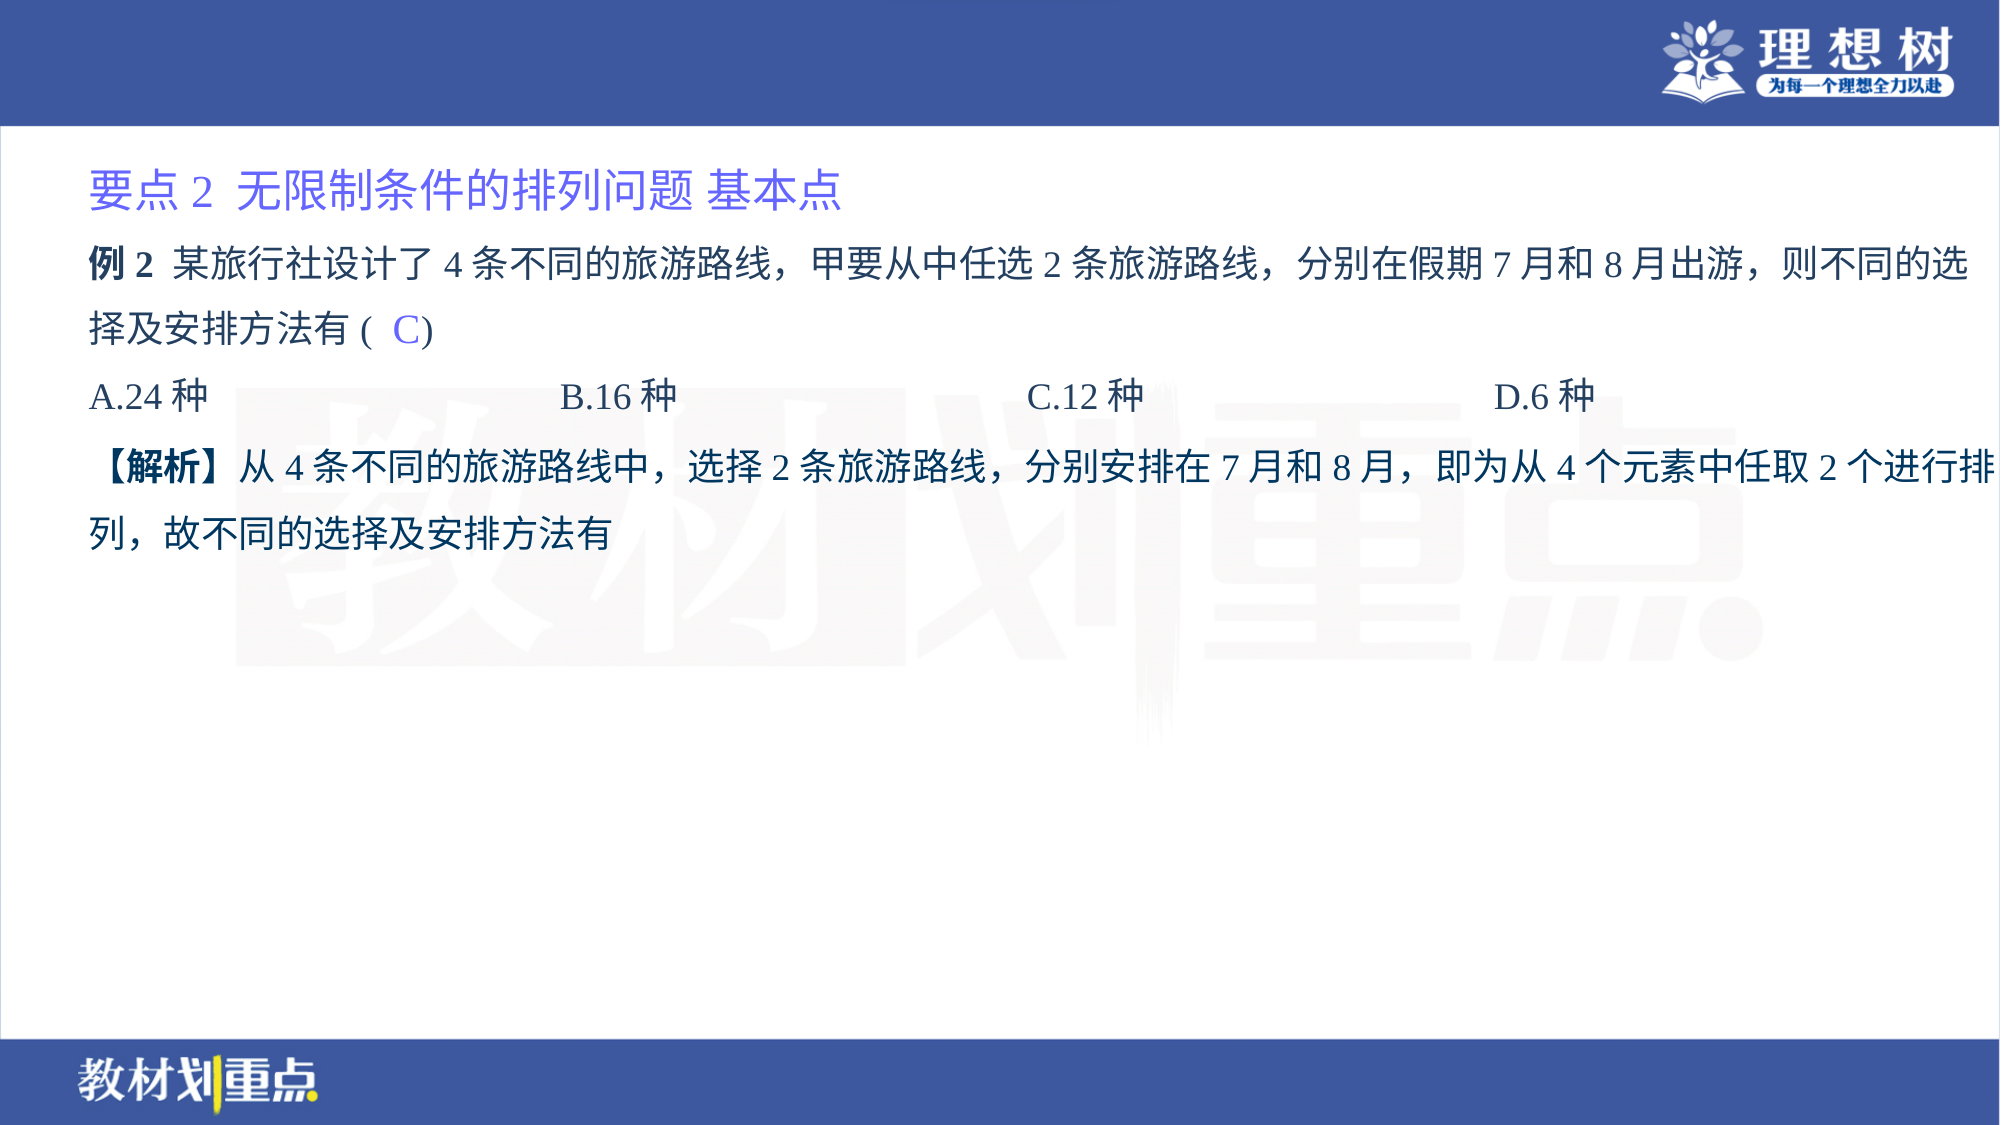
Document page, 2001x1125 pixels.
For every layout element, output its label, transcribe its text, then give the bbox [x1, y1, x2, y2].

text_box C [377, 299, 436, 350]
text_box A.24种 B.16种 C.12种 D.6种 [88, 350, 1911, 410]
picture [0, 0, 2000, 1125]
text_box 要点2 无限制条件的排列问题 基本点 [88, 135, 1911, 216]
text_box 例2 某旅行社设计了4条不同的旅游路线，甲要从中任选2条旅游路线，分别在假期7月和8月出游，则不同的选 择及安排方法有( ) [88, 216, 1911, 343]
